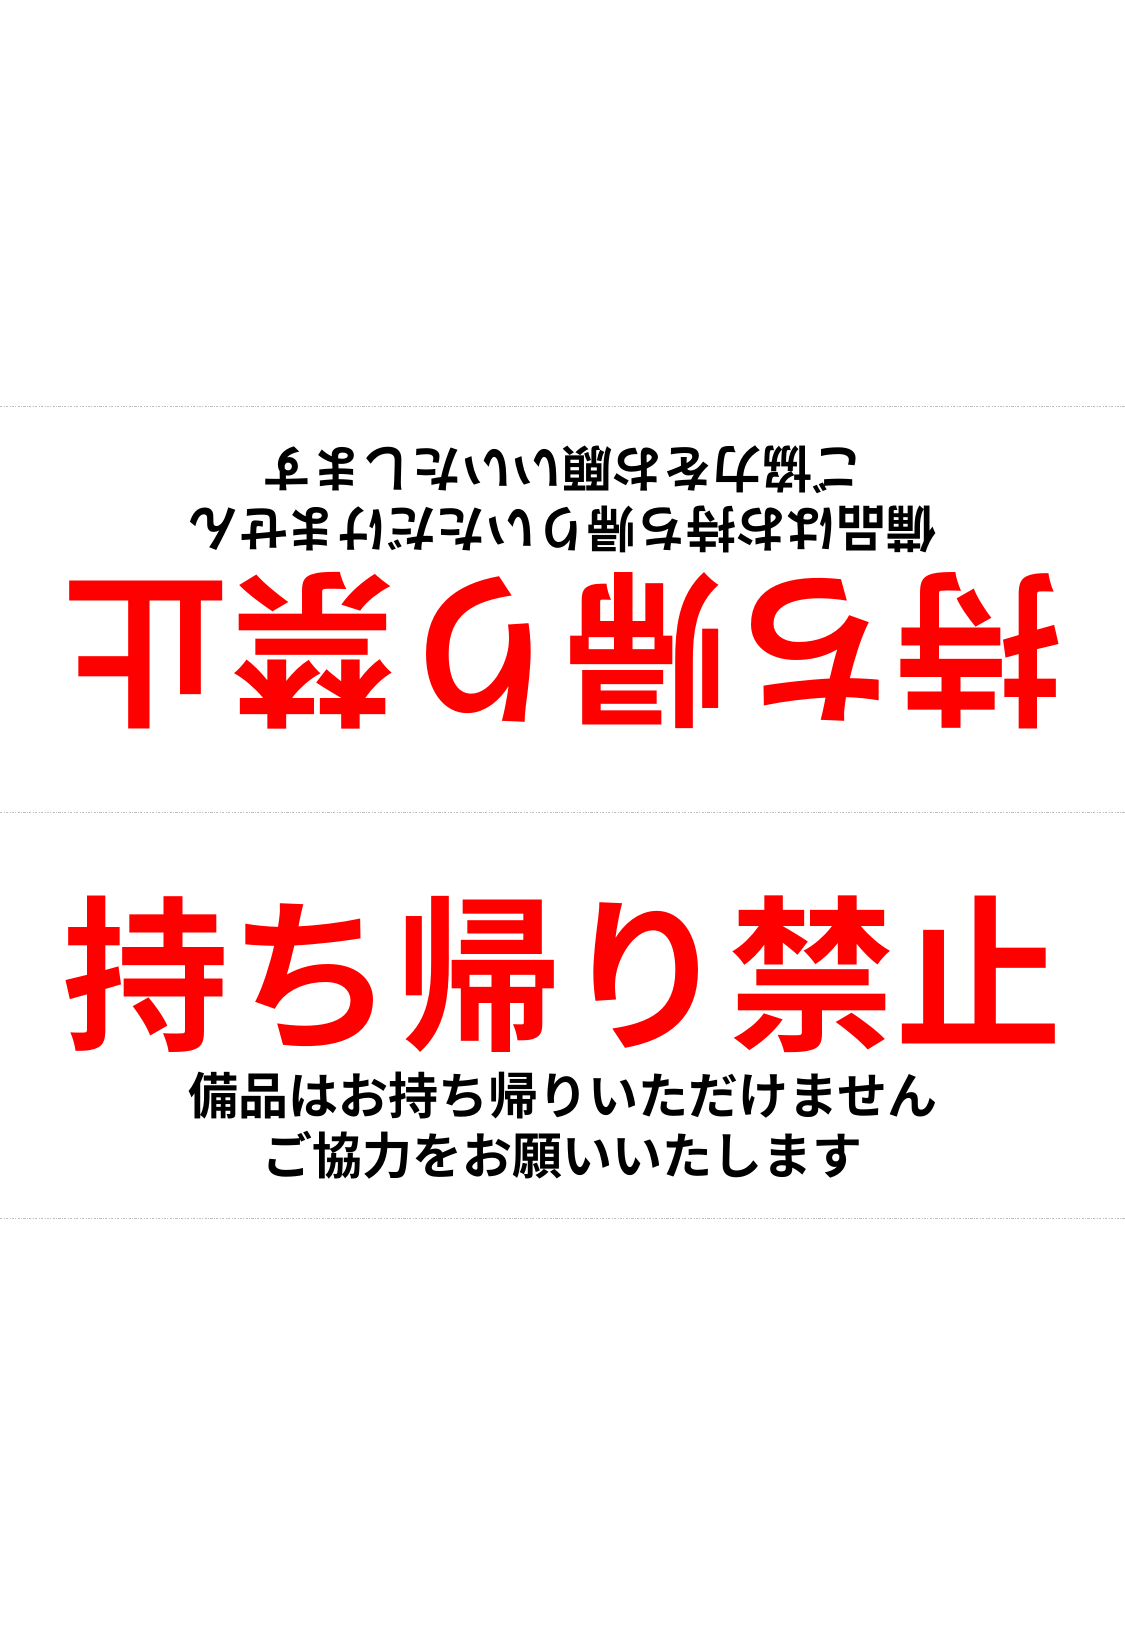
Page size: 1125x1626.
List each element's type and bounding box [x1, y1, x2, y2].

text_box [42, 863, 1083, 1194]
text_box [42, 431, 1083, 762]
